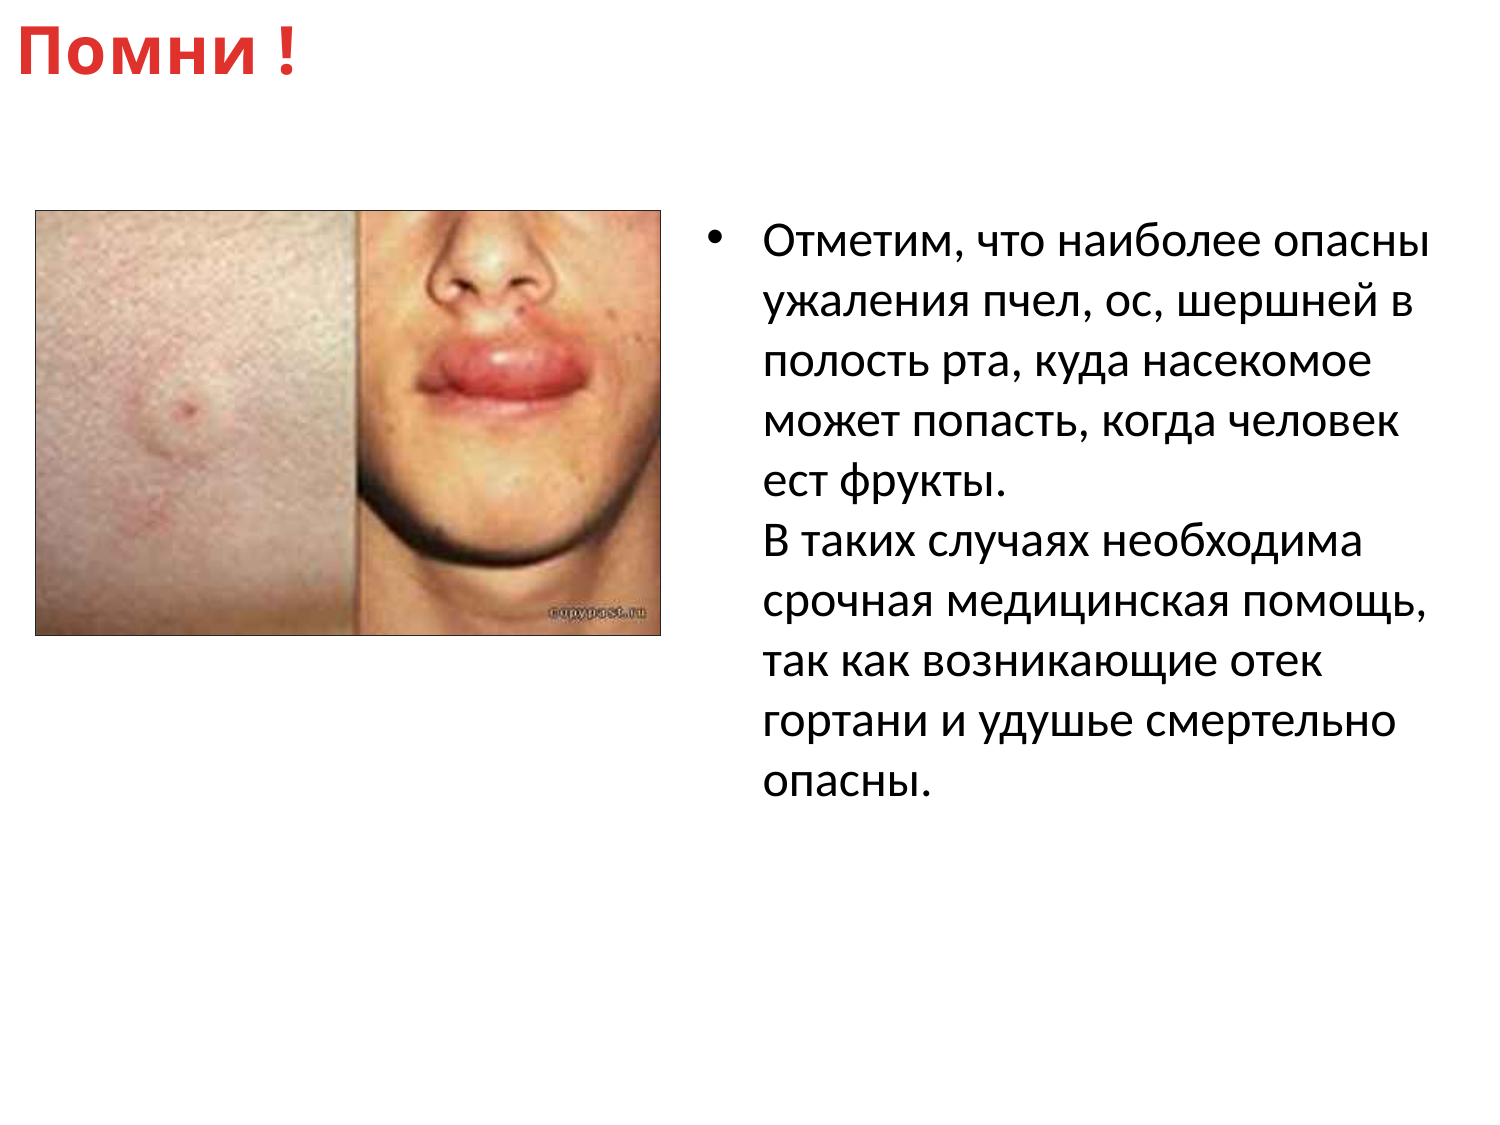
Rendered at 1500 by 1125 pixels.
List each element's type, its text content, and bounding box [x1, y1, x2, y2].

list Отметим, что наиболее опасны ужаления пчел, ос, шершней в полость рта, куда насекомое может попасть, когда человек ест фрукты. В таких случаях необходима срочная медицинская помощь, так как возникающие отек гортани и удушье смертельно опасны. [691, 199, 1465, 942]
picture [34, 210, 661, 637]
text_box Помни ! [0, 0, 1500, 95]
